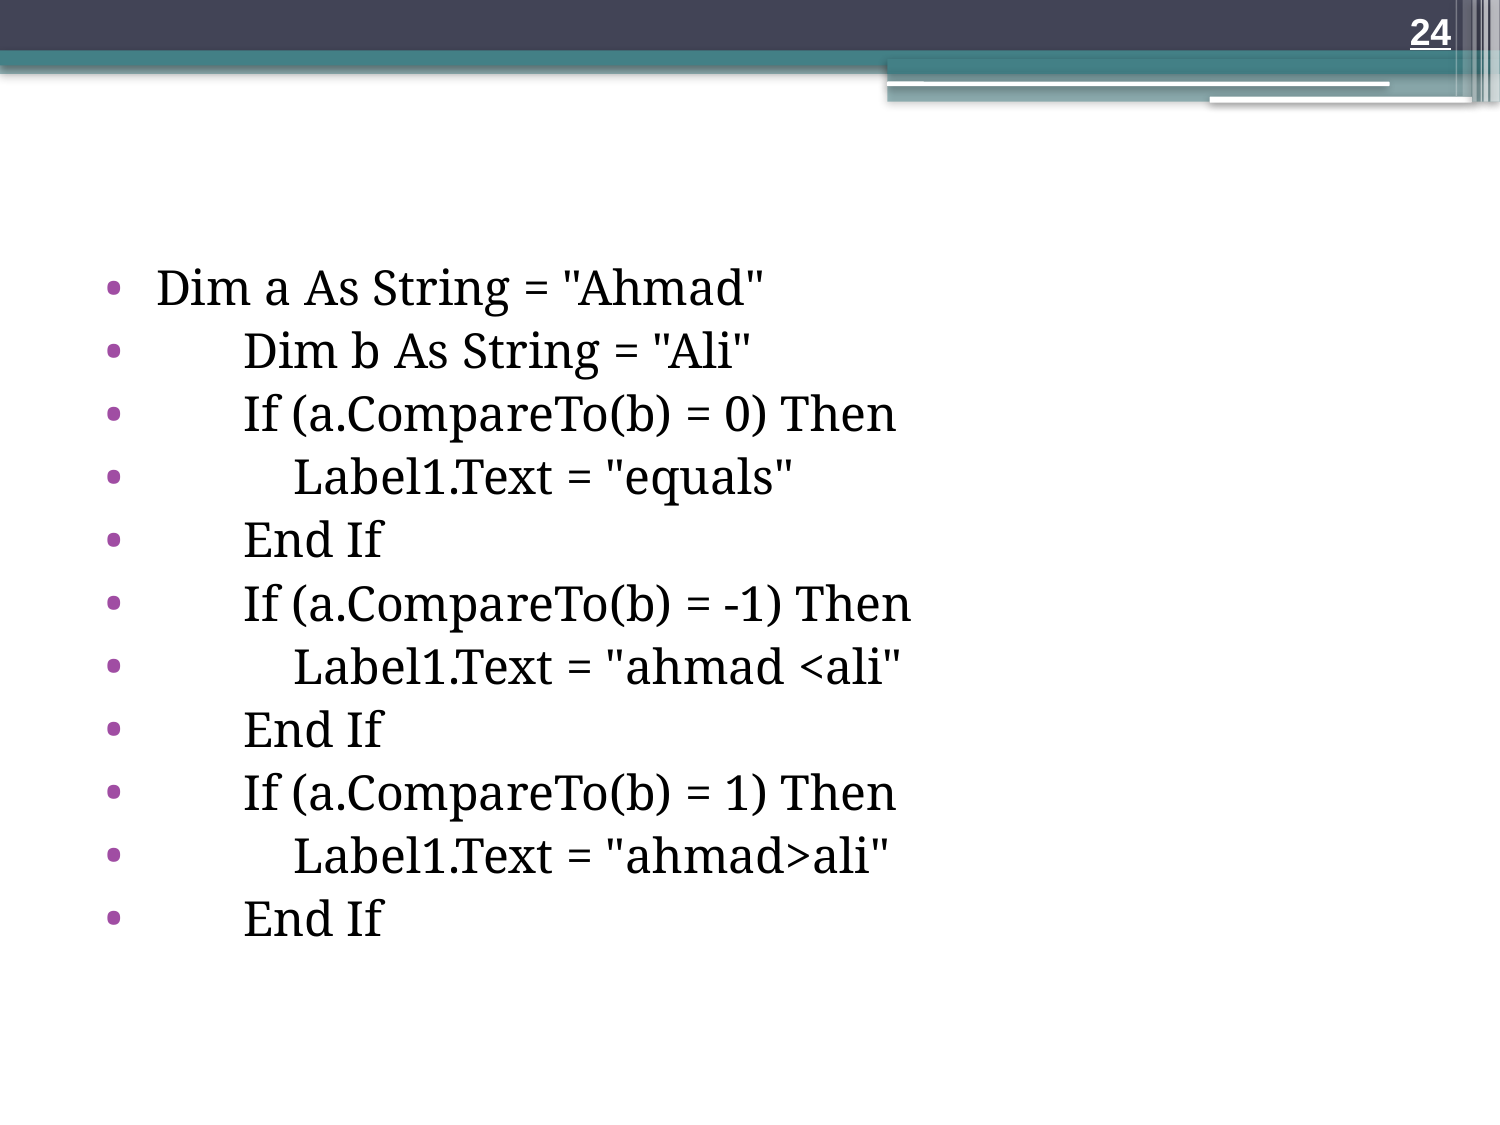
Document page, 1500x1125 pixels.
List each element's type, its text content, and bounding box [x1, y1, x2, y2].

slide_number 24 [1341, 0, 1466, 61]
list Dim a As String = "Ahmad" Dim b As String = "Ali" If (a.CompareTo(b) = 0) Then Label1.Text = "equals" End If If (a.CompareTo(b) = -1) Then Label1.Text = "ahmad <ali" End If If (a.CompareTo(b) = 1) Then Label1.Text = "ahmad>ali" End If [75, 249, 1425, 960]
